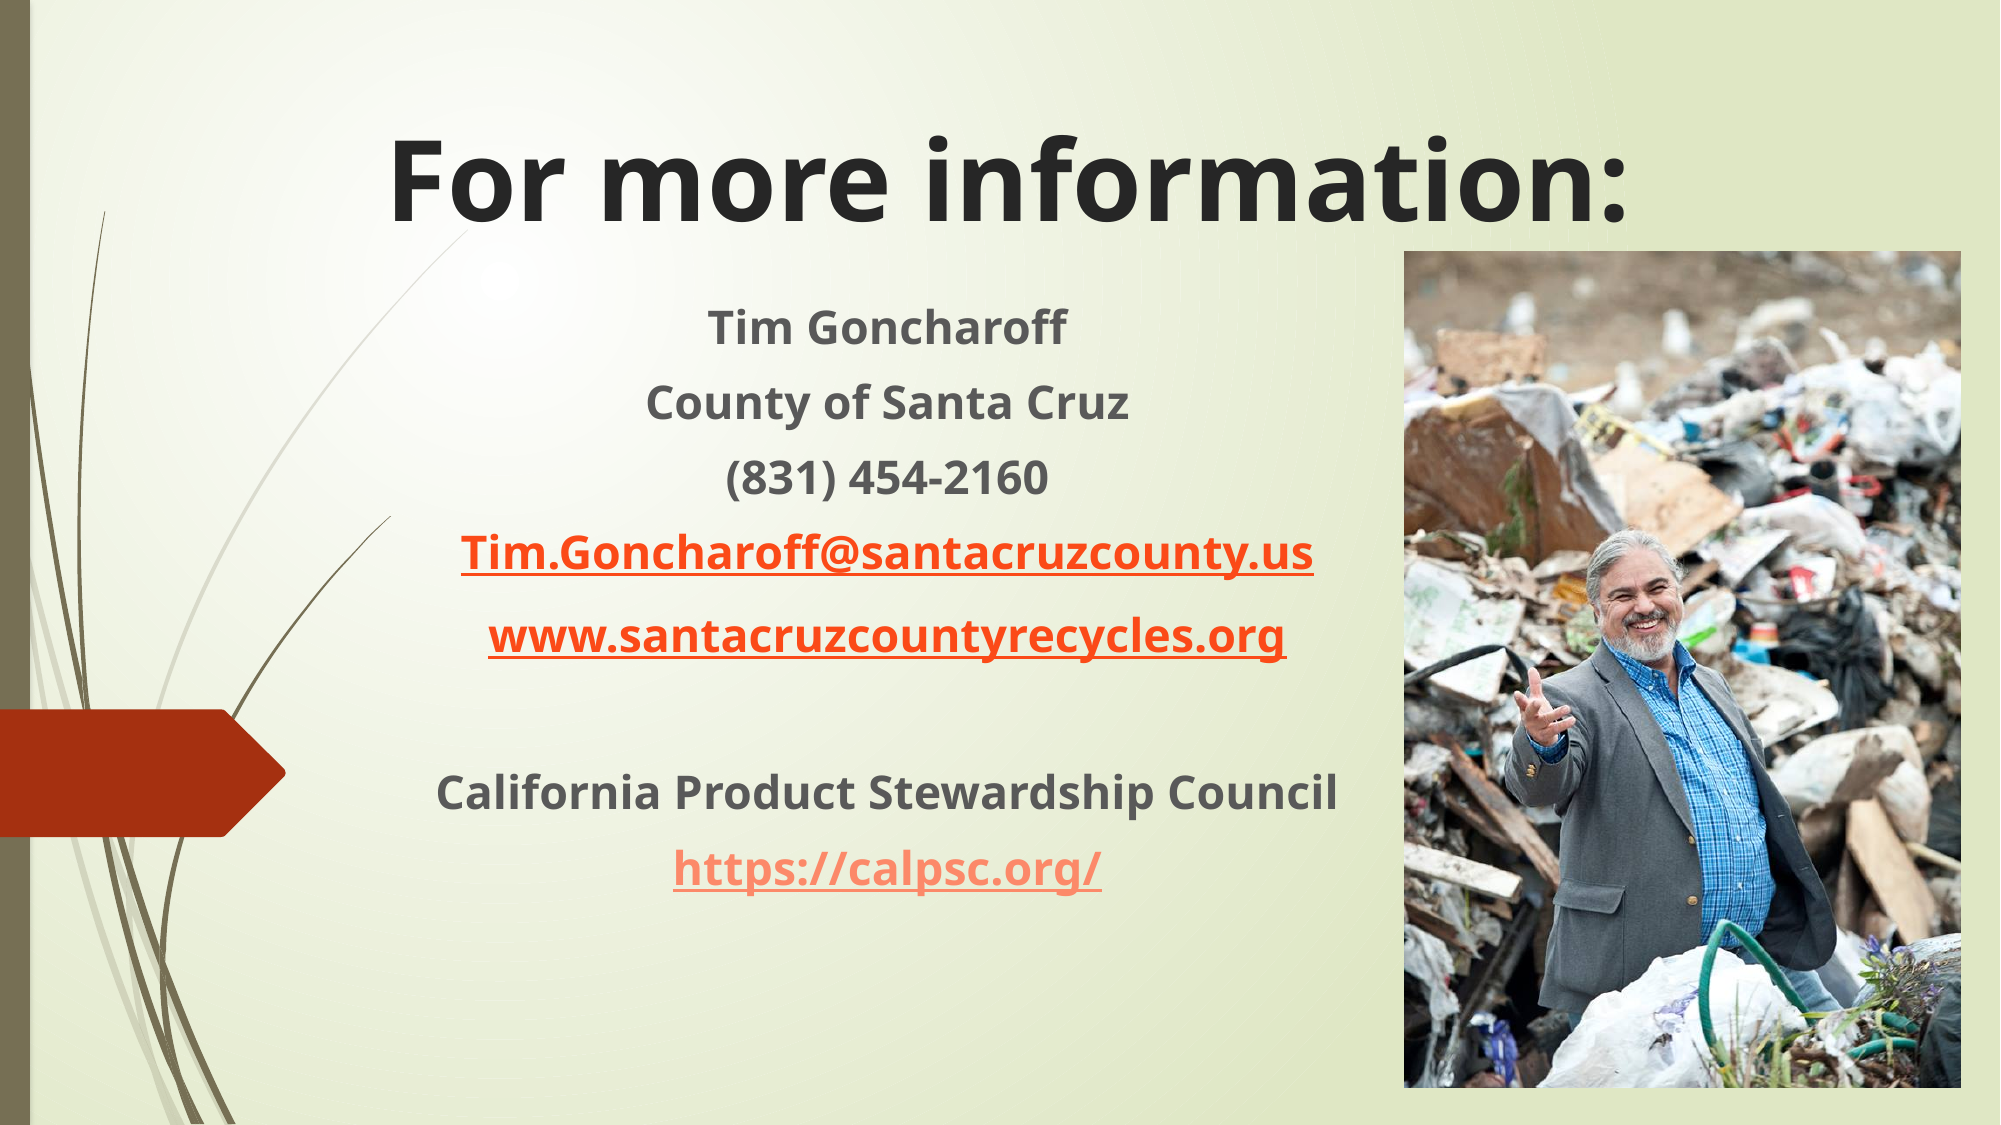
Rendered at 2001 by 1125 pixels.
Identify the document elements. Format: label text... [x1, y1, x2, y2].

picture [1404, 251, 1962, 1088]
title For more information: [370, 0, 1833, 252]
subtitle Tim Goncharoff County of Santa Cruz (831) 454-2160 Tim.Goncharoff@santacruzcounty.us www.santacruzcountyrecycles.org California Product Stewardship Council https://calpsc.org/ [156, 290, 1399, 916]
